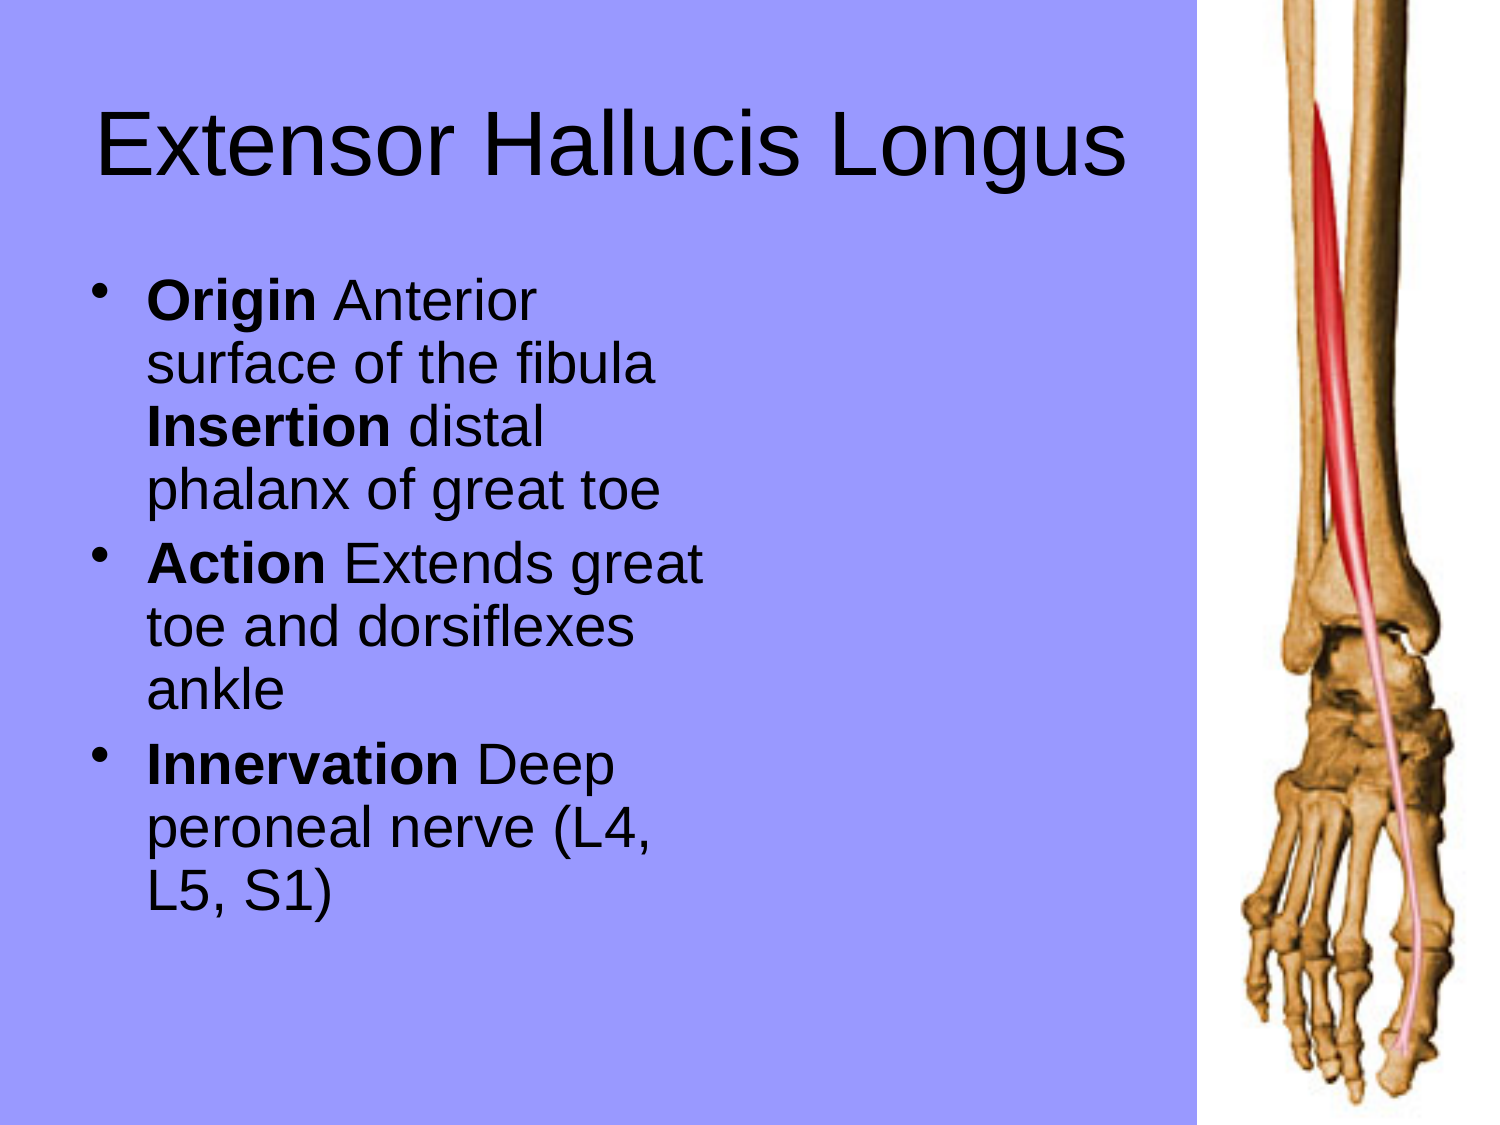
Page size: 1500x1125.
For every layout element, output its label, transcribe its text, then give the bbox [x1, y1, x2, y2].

list Origin Anterior surface of the fibula Insertion distal phalanx of great toe Action Extends great toe and dorsiflexes ankle Innervation Deep peroneal nerve (L4, L5, S1) [75, 262, 738, 1005]
title Extensor Hallucis Longus [75, 45, 1175, 233]
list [1197, 0, 1500, 1125]
